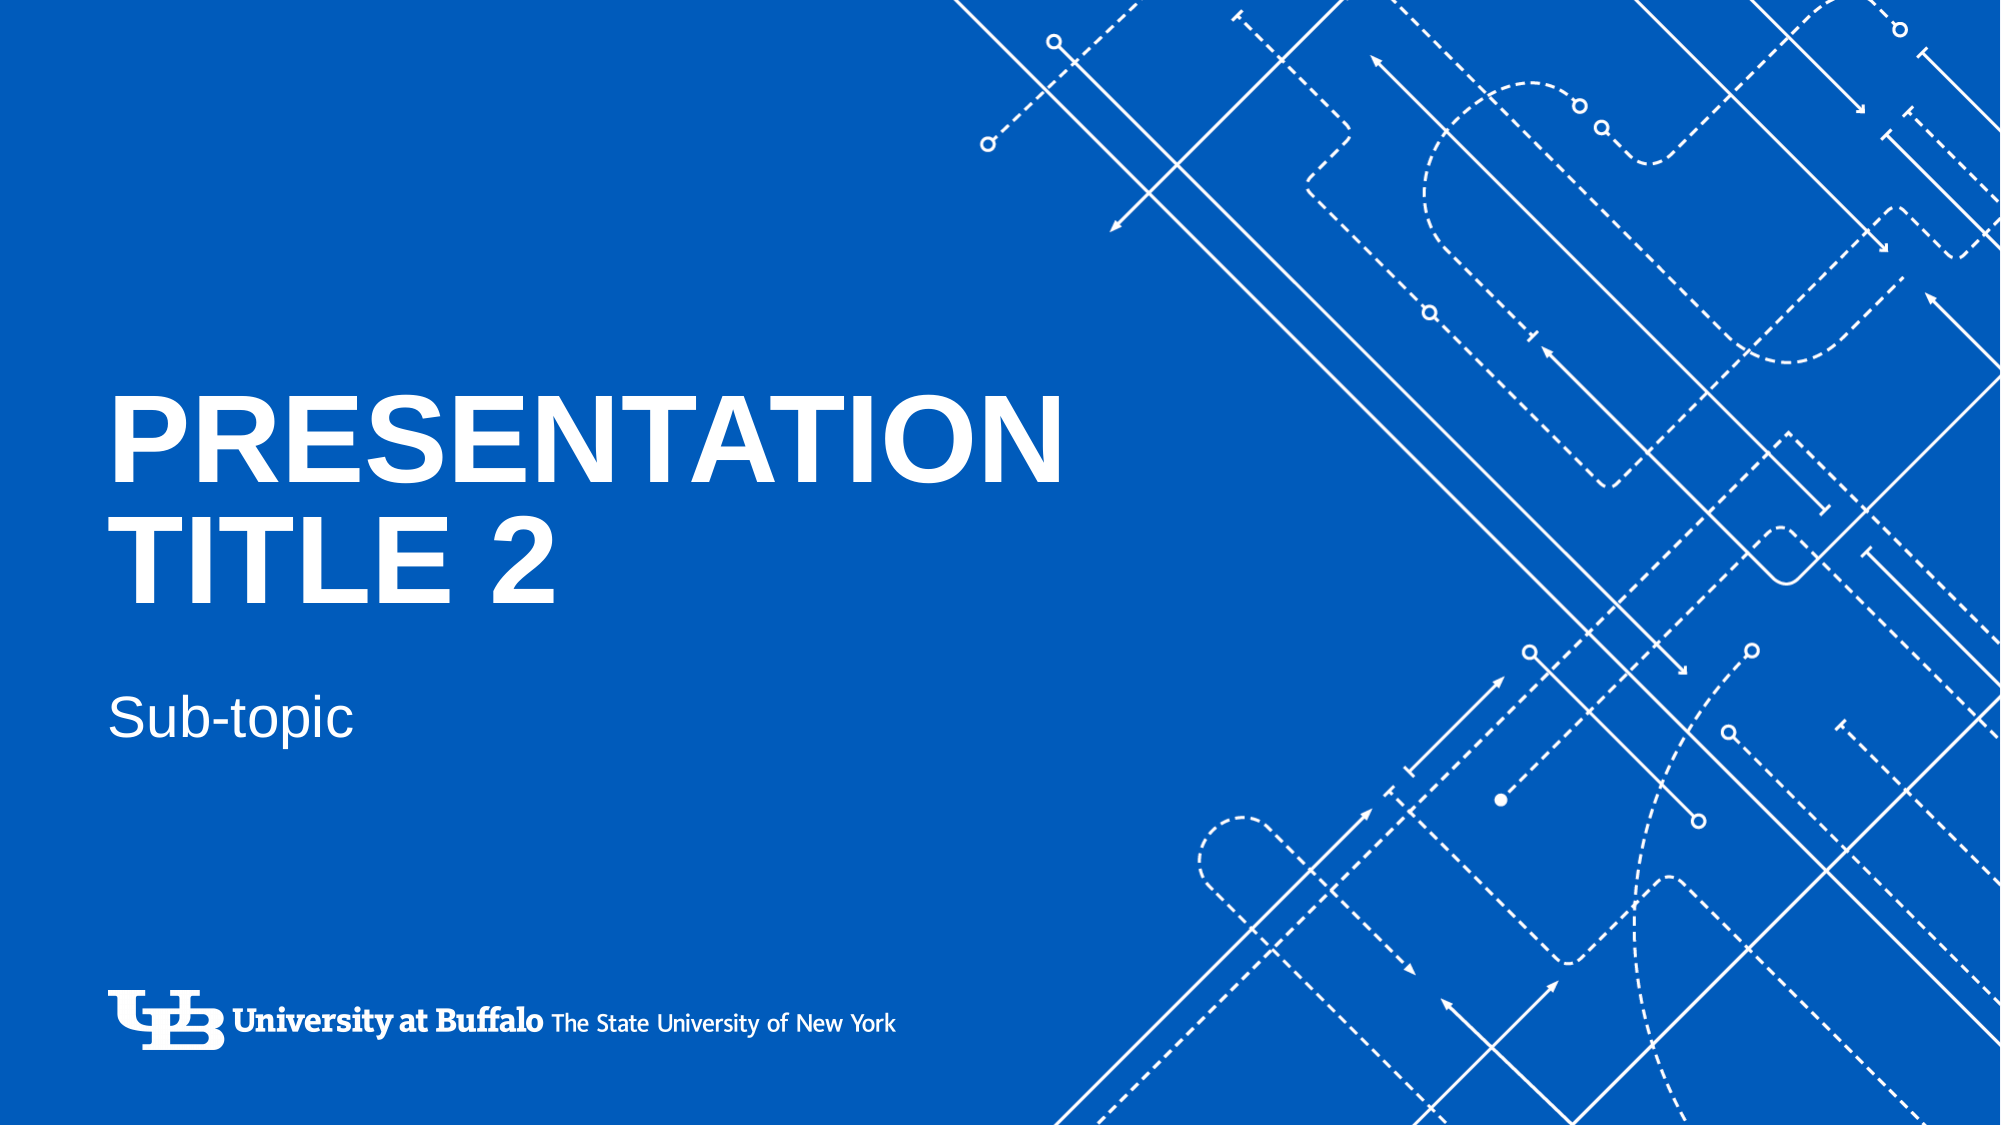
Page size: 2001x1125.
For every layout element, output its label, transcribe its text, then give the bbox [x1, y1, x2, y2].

picture [0, 0, 2001, 1125]
title Presentation Title 2 [108, 244, 1197, 636]
list Sub-topic [108, 651, 1197, 922]
